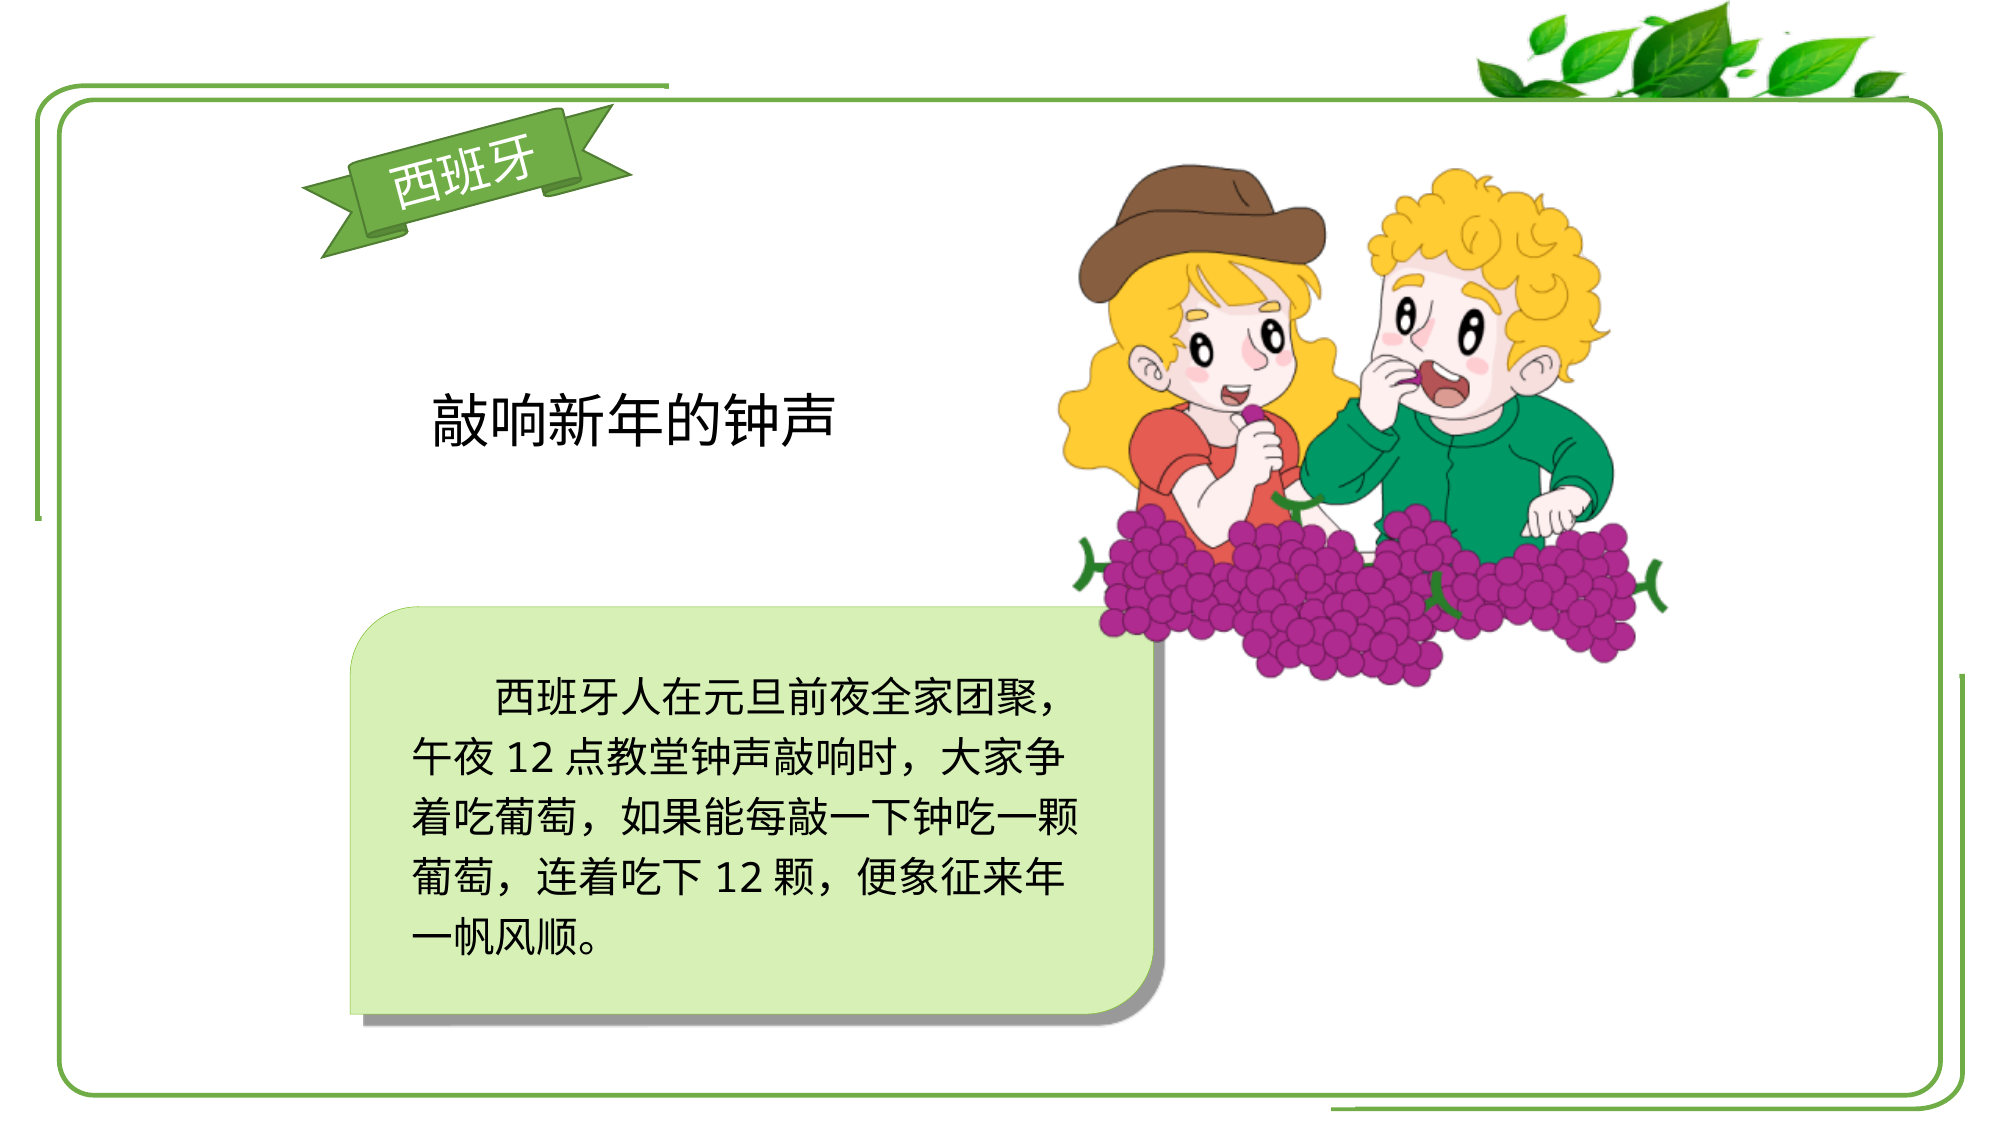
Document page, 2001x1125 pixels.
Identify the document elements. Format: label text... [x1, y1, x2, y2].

text_box 敲响新年的钟声 [375, 376, 896, 462]
text_box 西班牙 [303, 105, 631, 258]
picture [1476, 0, 1909, 97]
picture [988, 125, 1739, 726]
text_box 西班牙人在元旦前夜全家团聚，午夜12点教堂钟声敲响时，大家争着吃葡萄，如果能每敲一下钟吃一颗葡萄，连着吃下12颗，便象征来年一帆风顺。 [349, 605, 1155, 1016]
